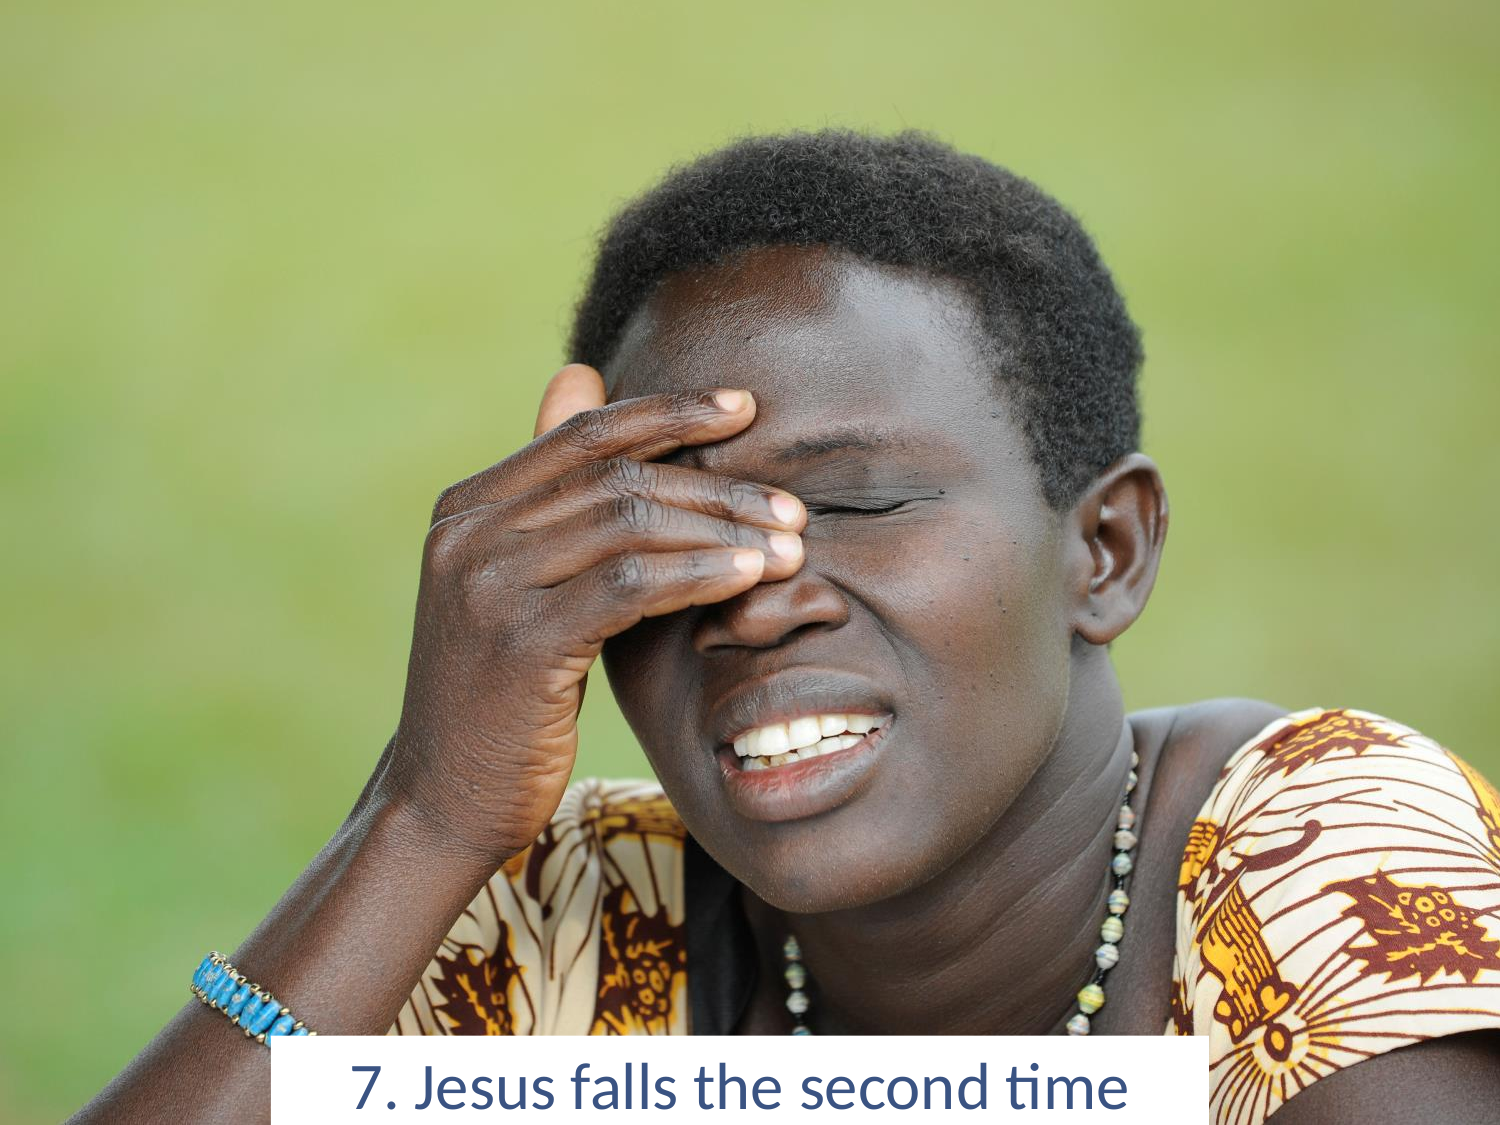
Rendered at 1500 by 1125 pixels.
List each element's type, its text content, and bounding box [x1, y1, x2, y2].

picture [0, 0, 1500, 1125]
text_box 7. Jesus falls the second time [270, 1035, 1209, 1125]
